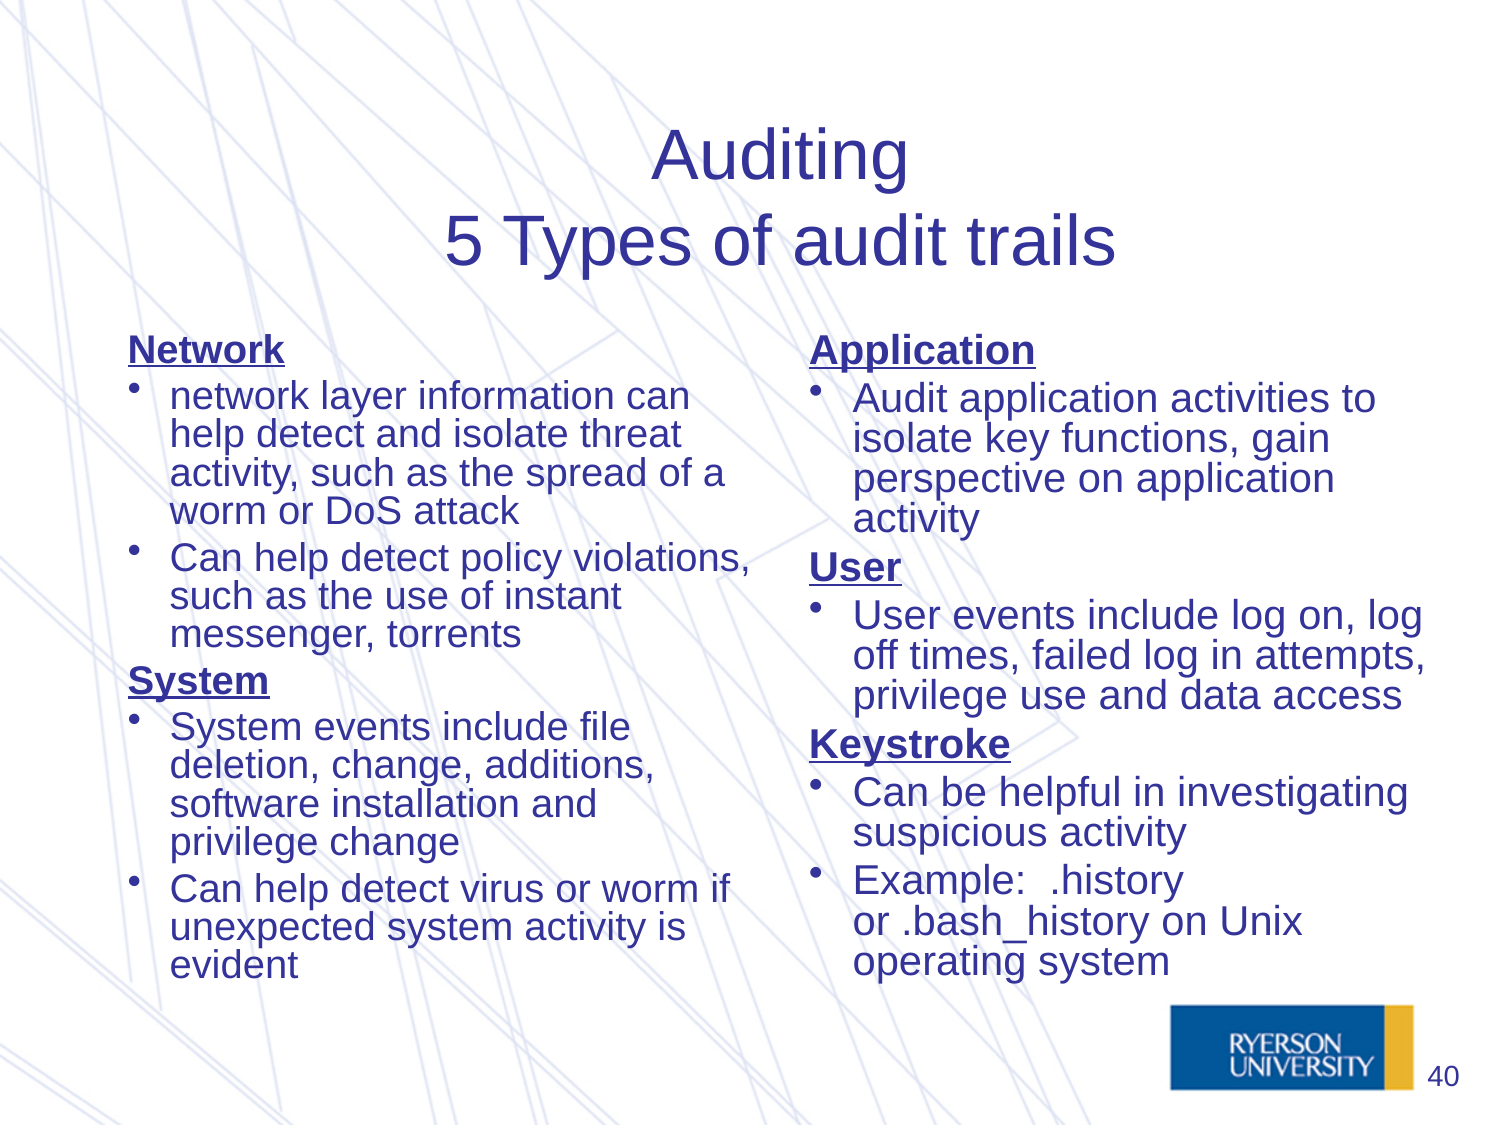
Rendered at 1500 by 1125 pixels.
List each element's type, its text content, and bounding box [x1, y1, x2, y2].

list Application Audit application activities to isolate key functions, gain perspective on application activity User User events include log on, log off times, failed log in attempts, privilege use and data access Keystroke Can be helpful in investigating suspicious activity Example: .history or .bash_history on Unix operating system [793, 324, 1451, 1001]
list Network network layer information can help detect and isolate threat activity, such as the spread of a worm or DoS attack Can help detect policy violations, such as the use of instant messenger, torrents System System events include file deletion, change, additions, software installation and privilege change Can help detect virus or worm if unexpected system activity is evident [112, 324, 769, 1001]
title Auditing 5 Types of audit trails [112, 99, 1451, 288]
slide_number 40 [1399, 1049, 1476, 1113]
picture [0, 0, 1500, 1125]
